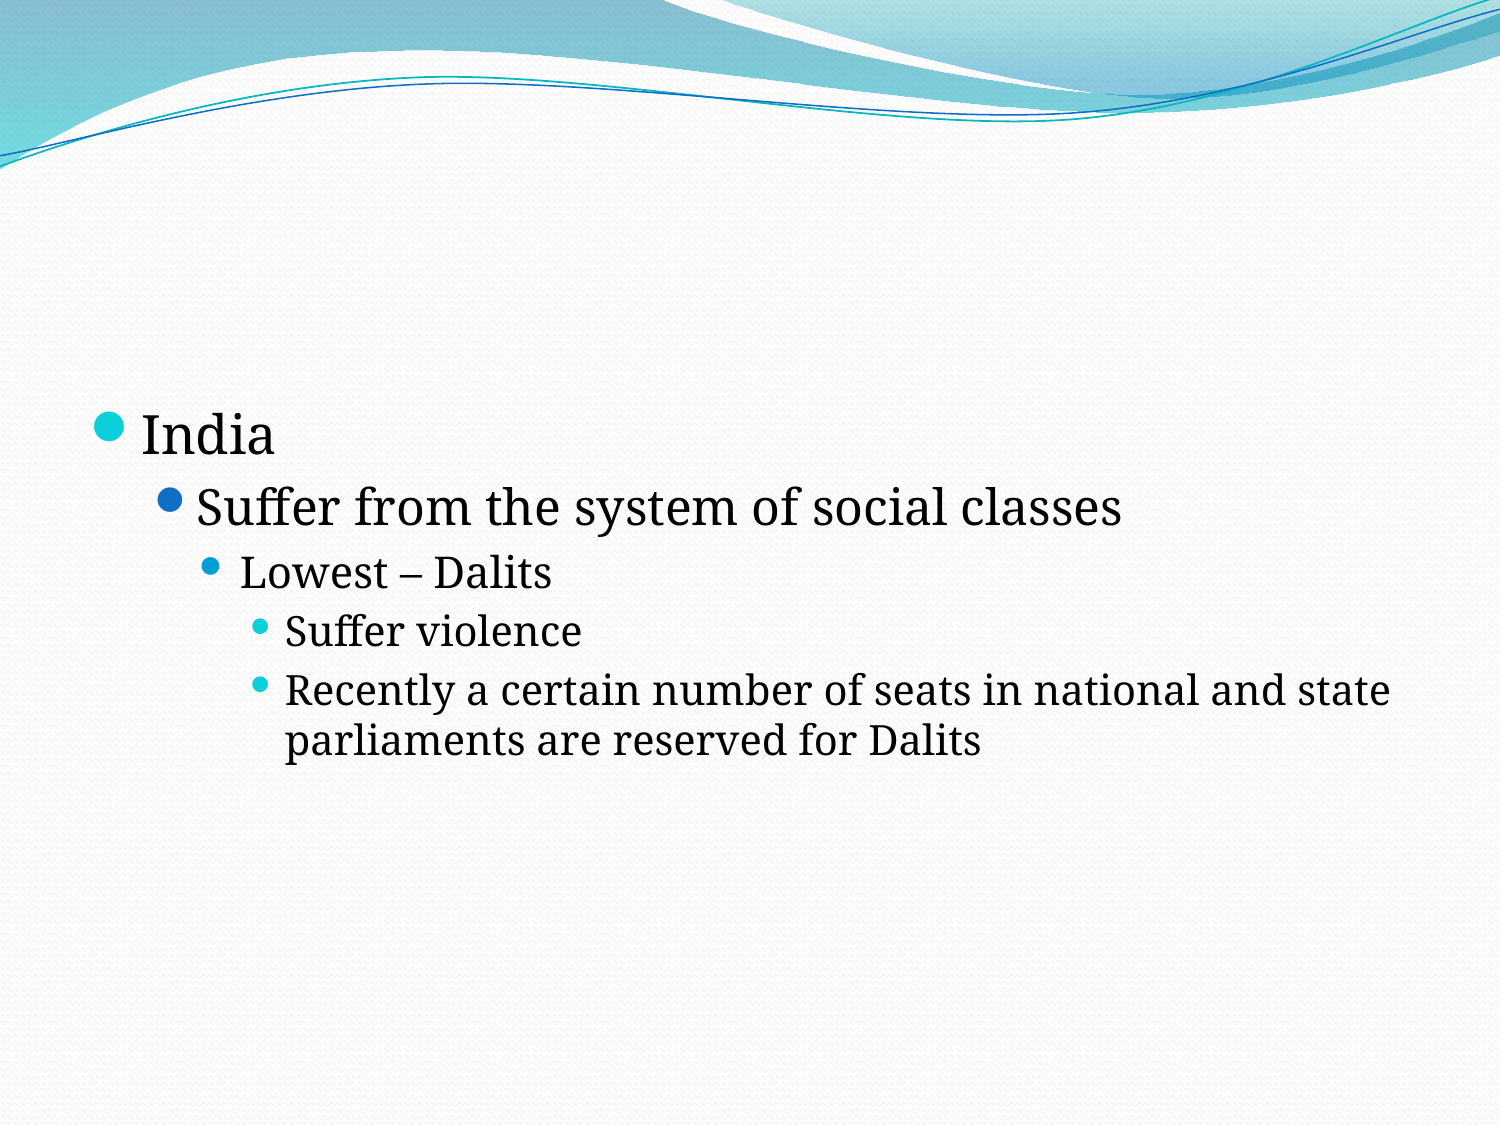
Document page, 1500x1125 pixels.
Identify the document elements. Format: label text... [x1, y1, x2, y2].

list India Suffer from the system of social classes Lowest – Dalits Suffer violence Recently a certain number of seats in national and state parliaments are reserved for Dalits [75, 317, 1425, 1038]
